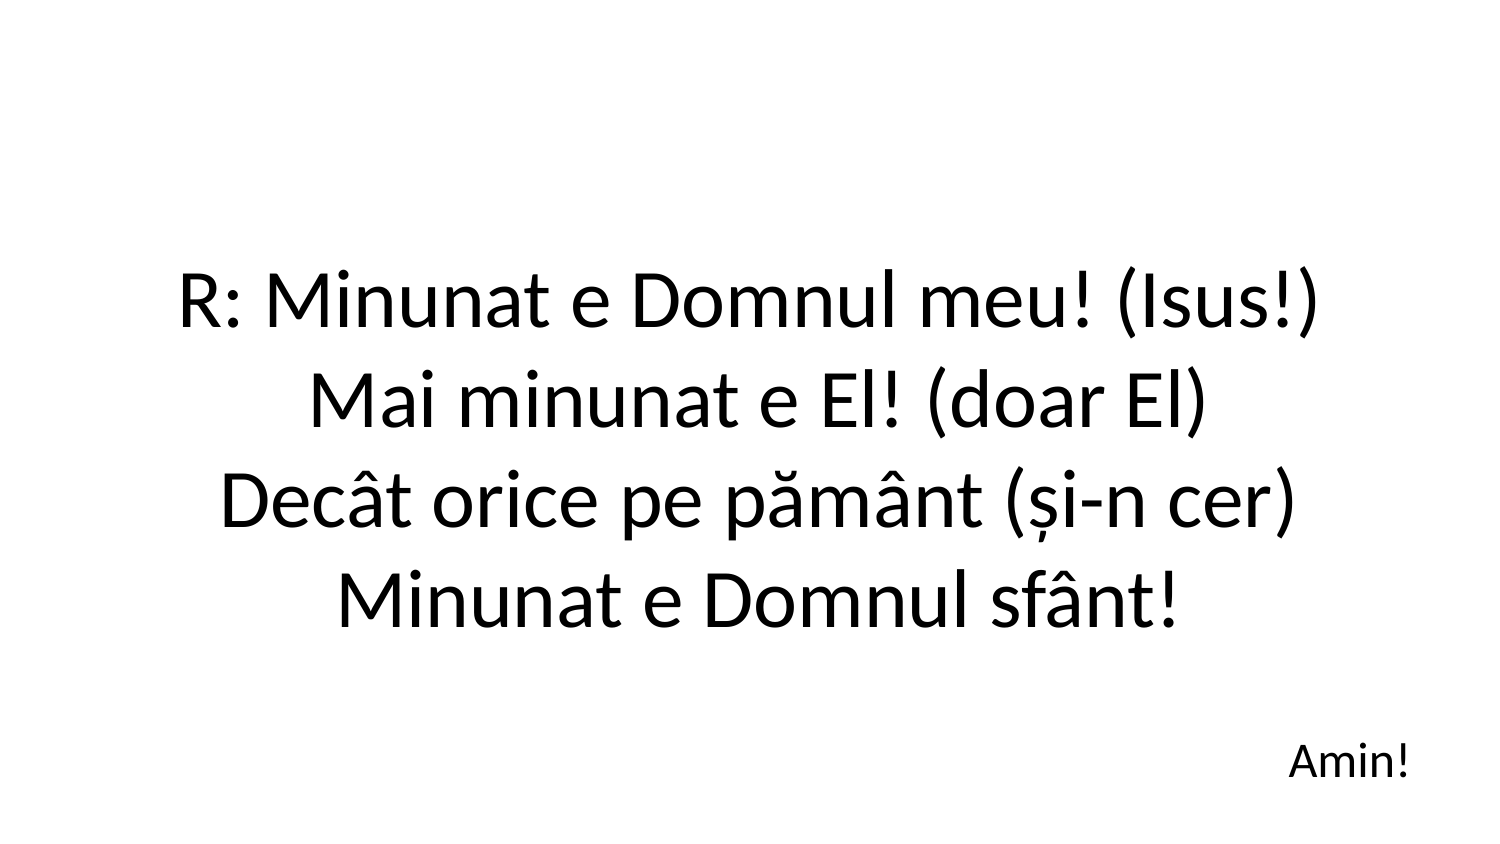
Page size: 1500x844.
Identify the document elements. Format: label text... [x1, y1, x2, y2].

text_box Amin! [1273, 674, 1427, 795]
text_box R: Minunat e Domnul meu! (Isus!) Mai minunat e El! (doar El) Decât orice pe pământ (și-n cer) Minunat e Domnul sfânt! [162, 192, 1338, 652]
